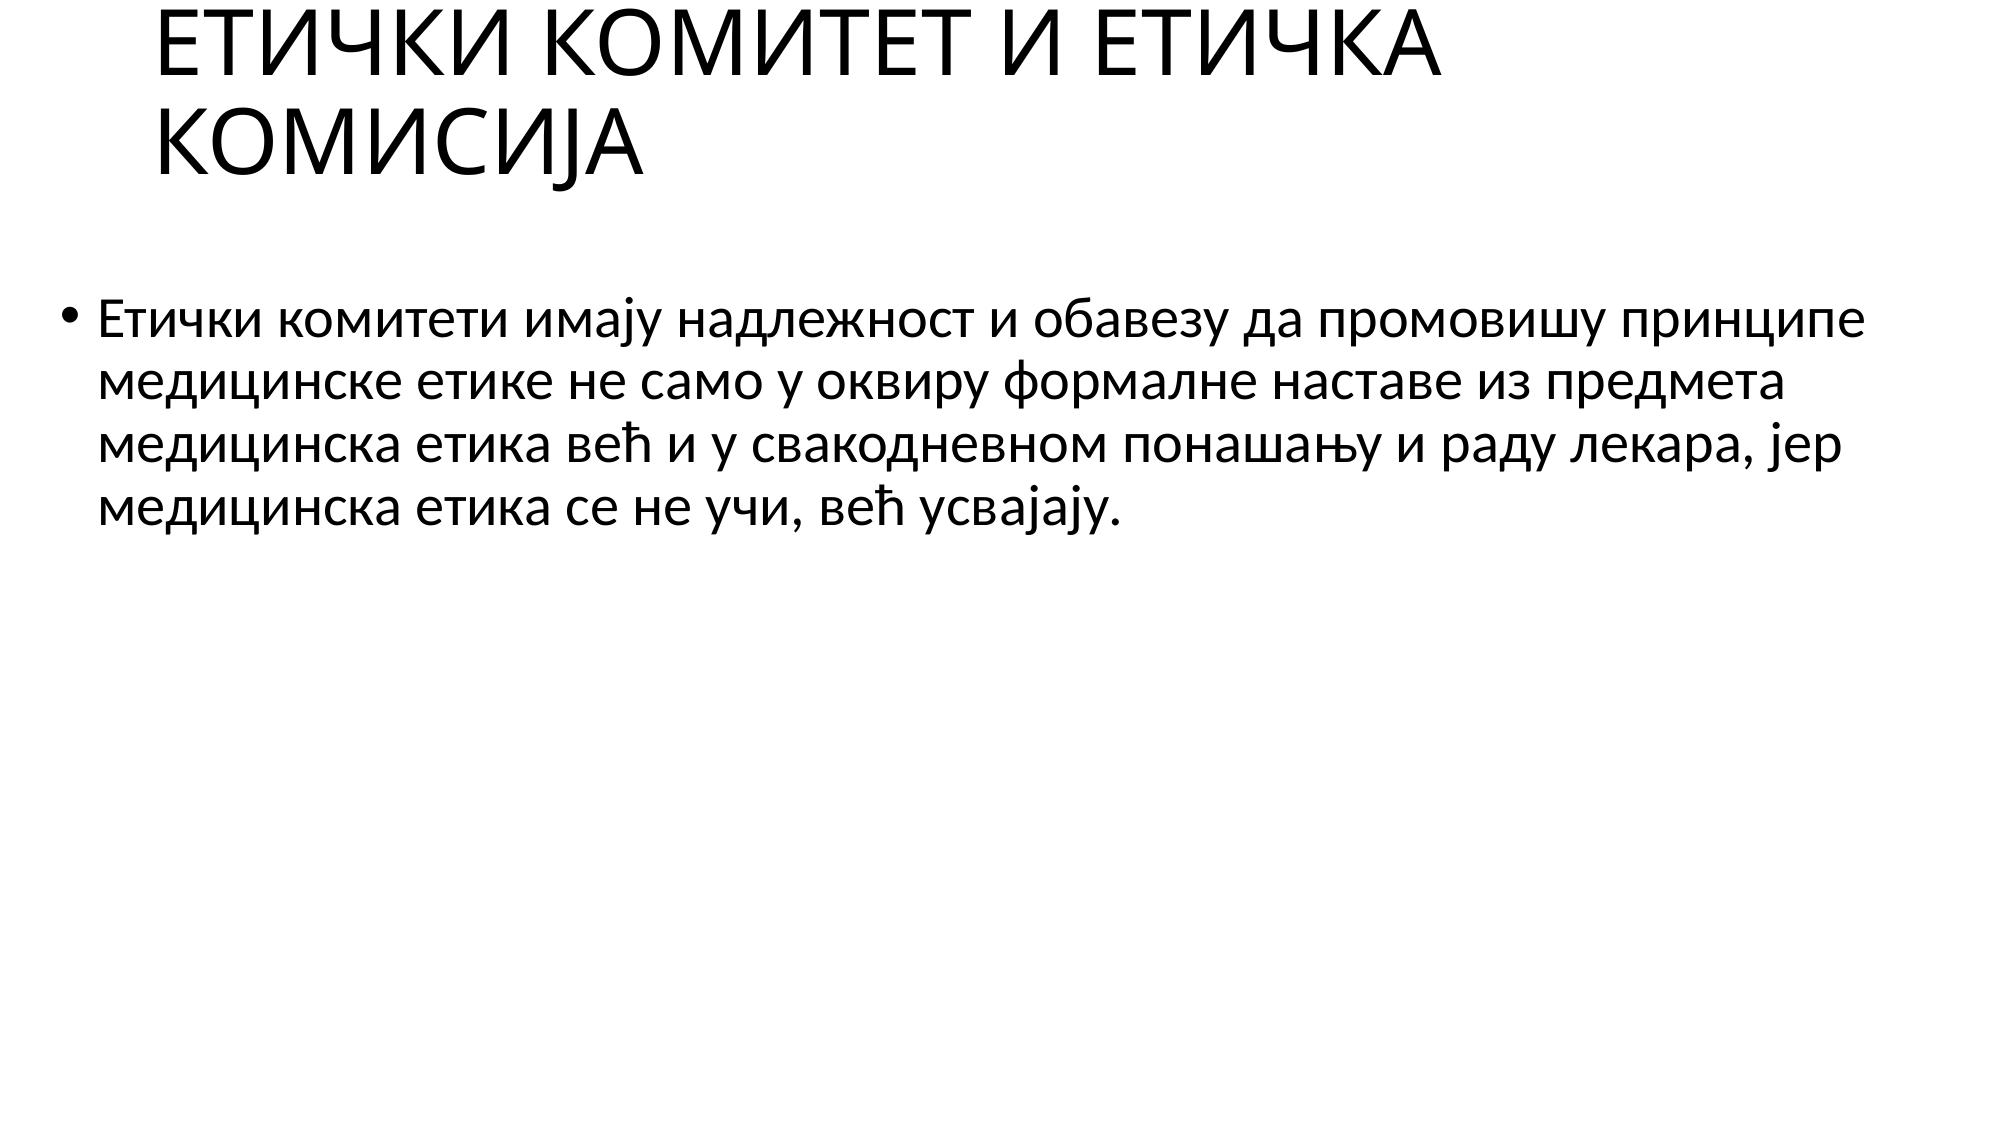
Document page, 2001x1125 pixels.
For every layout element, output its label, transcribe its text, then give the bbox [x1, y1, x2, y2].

list Етички комитети имају надлежност и обавезу да промовишу принципе медицинске етике не само у оквиру формалне наставе из предмета медицинска етика већ и у свакодневном понашању и раду лекара, јер медицинска етика се не учи, већ усвајају. [44, 188, 1926, 1075]
title ЕТИЧКИ КОМИТЕТ И ЕТИЧКА КОМИСИЈА [137, 33, 1863, 158]
